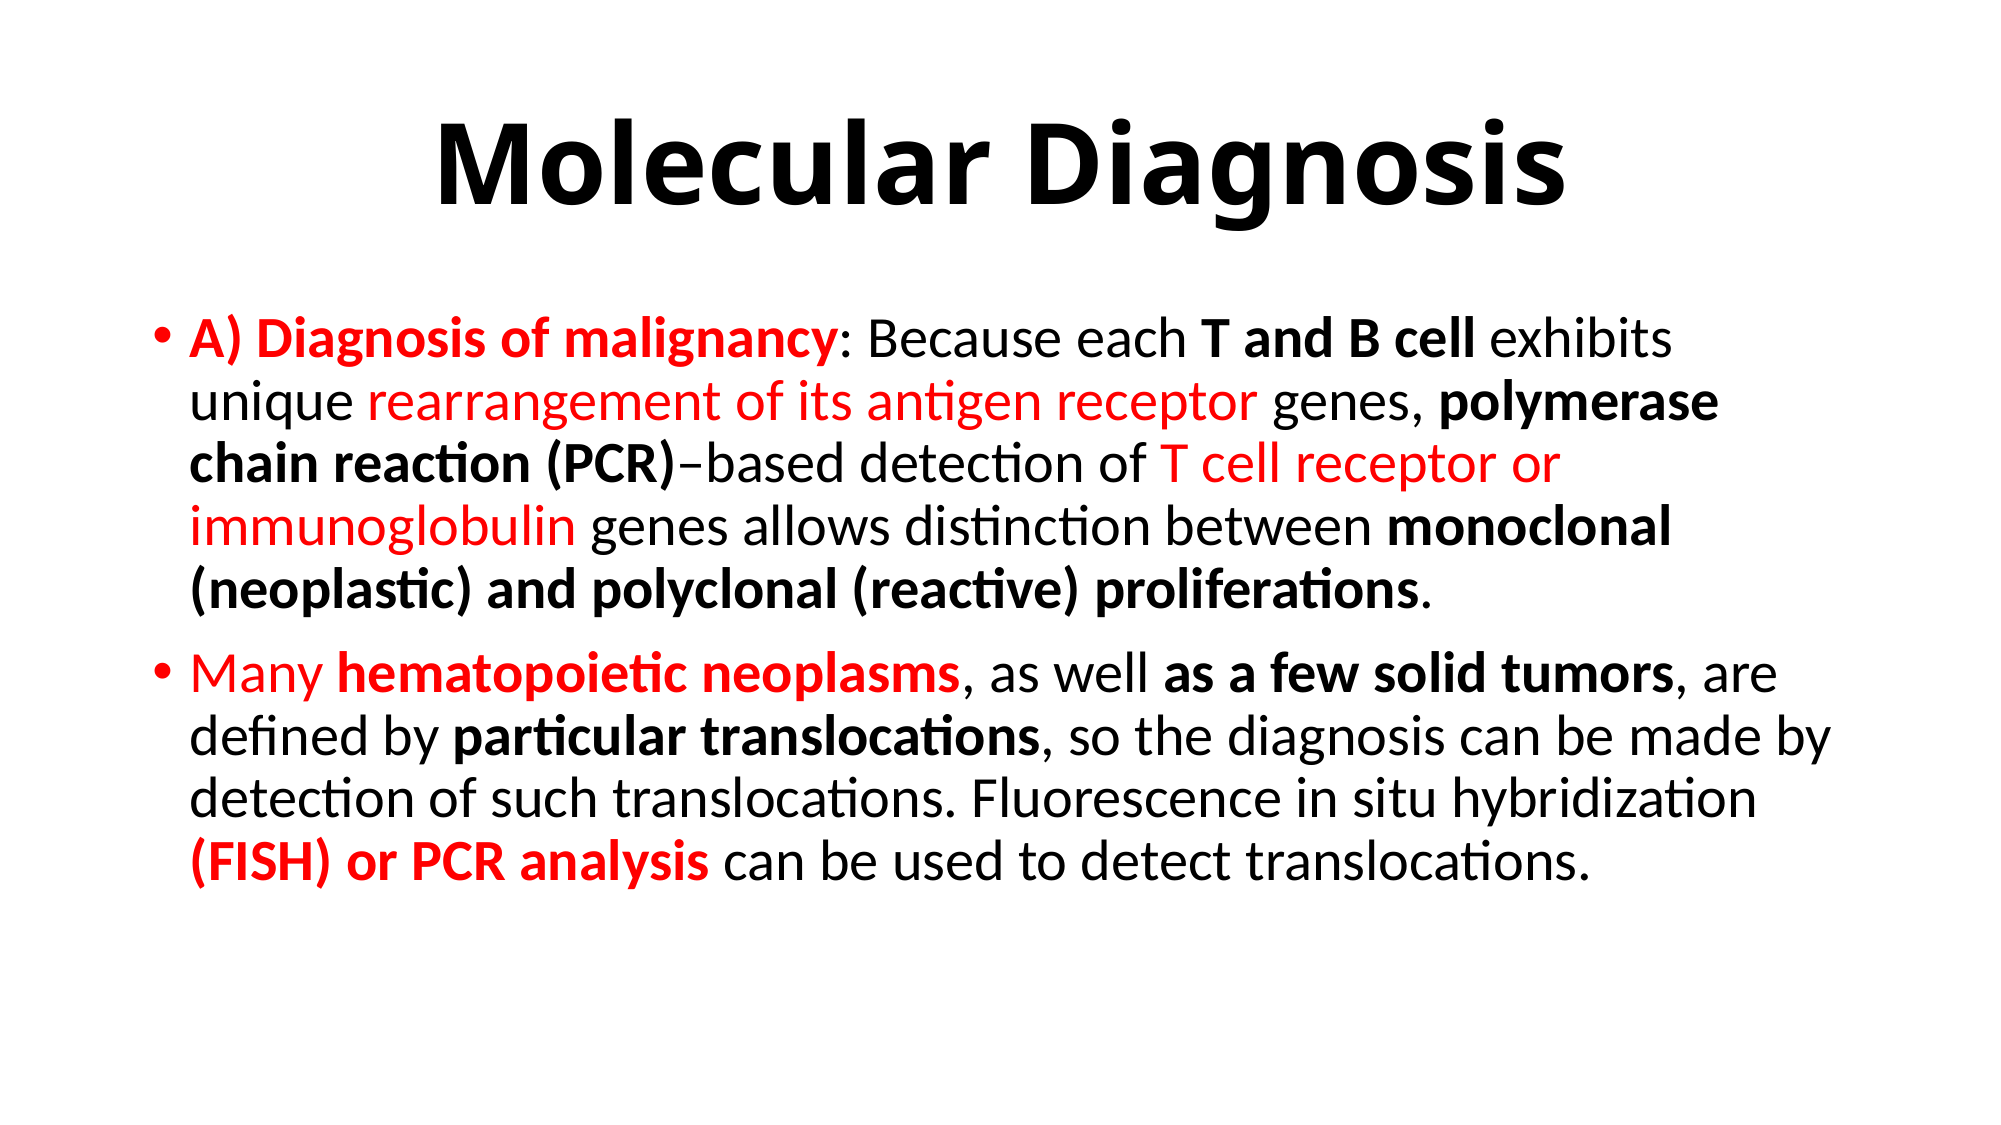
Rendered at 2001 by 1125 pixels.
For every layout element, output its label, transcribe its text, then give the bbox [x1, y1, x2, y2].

title Molecular Diagnosis [137, 59, 1863, 278]
list A) Diagnosis of malignancy: Because each T and B cell exhibits unique rearrangement of its antigen receptor genes, polymerase chain reaction (PCR)–based detection of T cell receptor or immunoglobulin genes allows distinction between monoclonal (neoplastic) and polyclonal (reactive) proliferations. Many hematopoietic neoplasms, as well as a few solid tumors, are defined by particular translocations, so the diagnosis can be made by detection of such translocations. Fluorescence in situ hybridization (FISH) or PCR analysis can be used to detect translocations. [137, 299, 1863, 1042]
